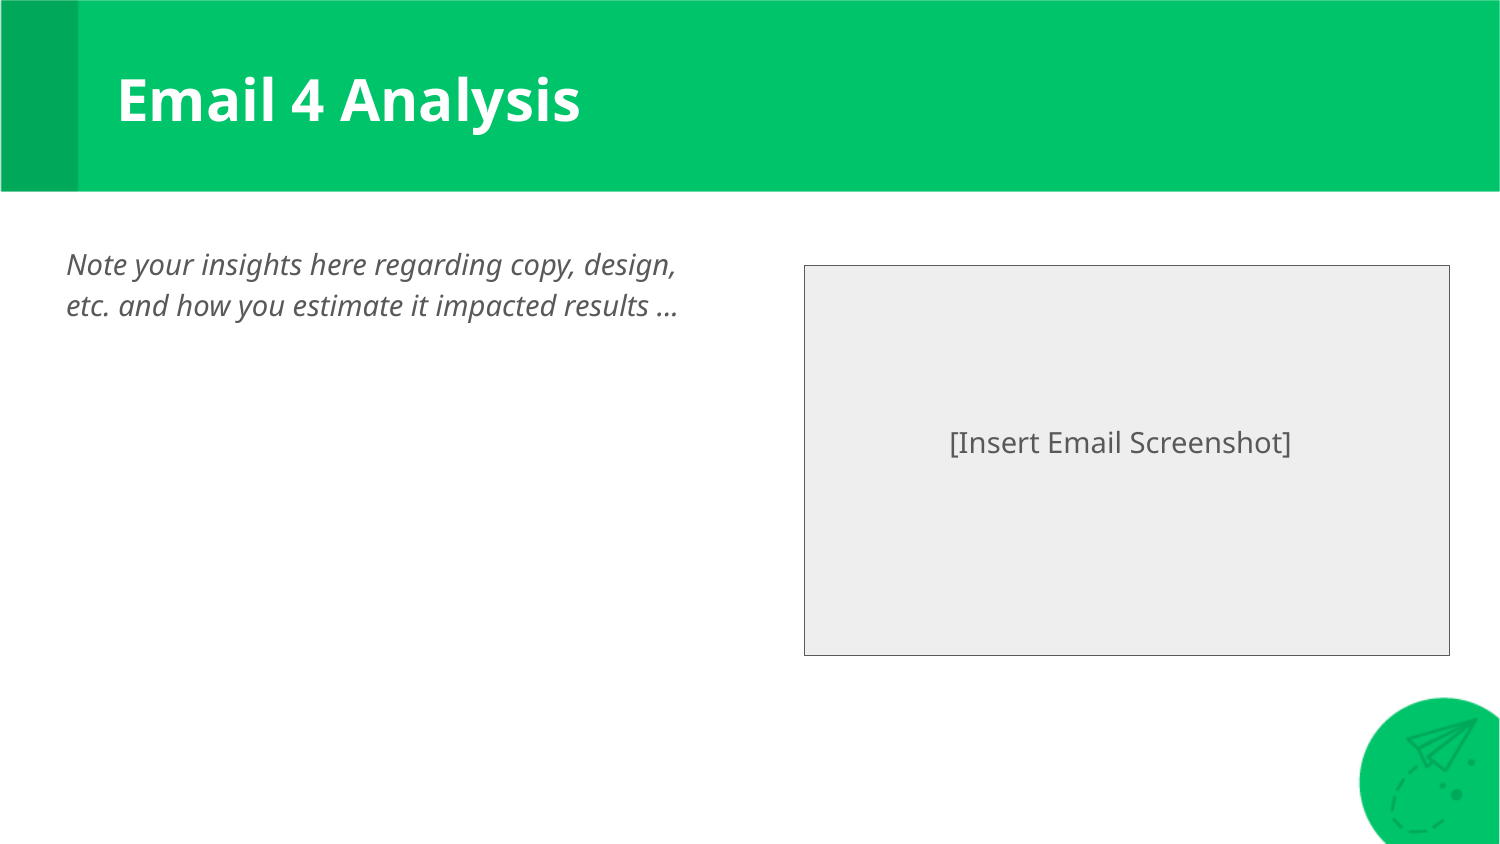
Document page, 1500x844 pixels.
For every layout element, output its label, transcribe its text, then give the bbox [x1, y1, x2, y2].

list [Insert Email Screenshot] [792, 189, 1449, 750]
title Email 4 Analysis [101, 48, 1499, 142]
picture [0, 0, 1500, 844]
list Note your insights here regarding copy, design, etc. and how you estimate it impacted results ... [51, 226, 708, 787]
